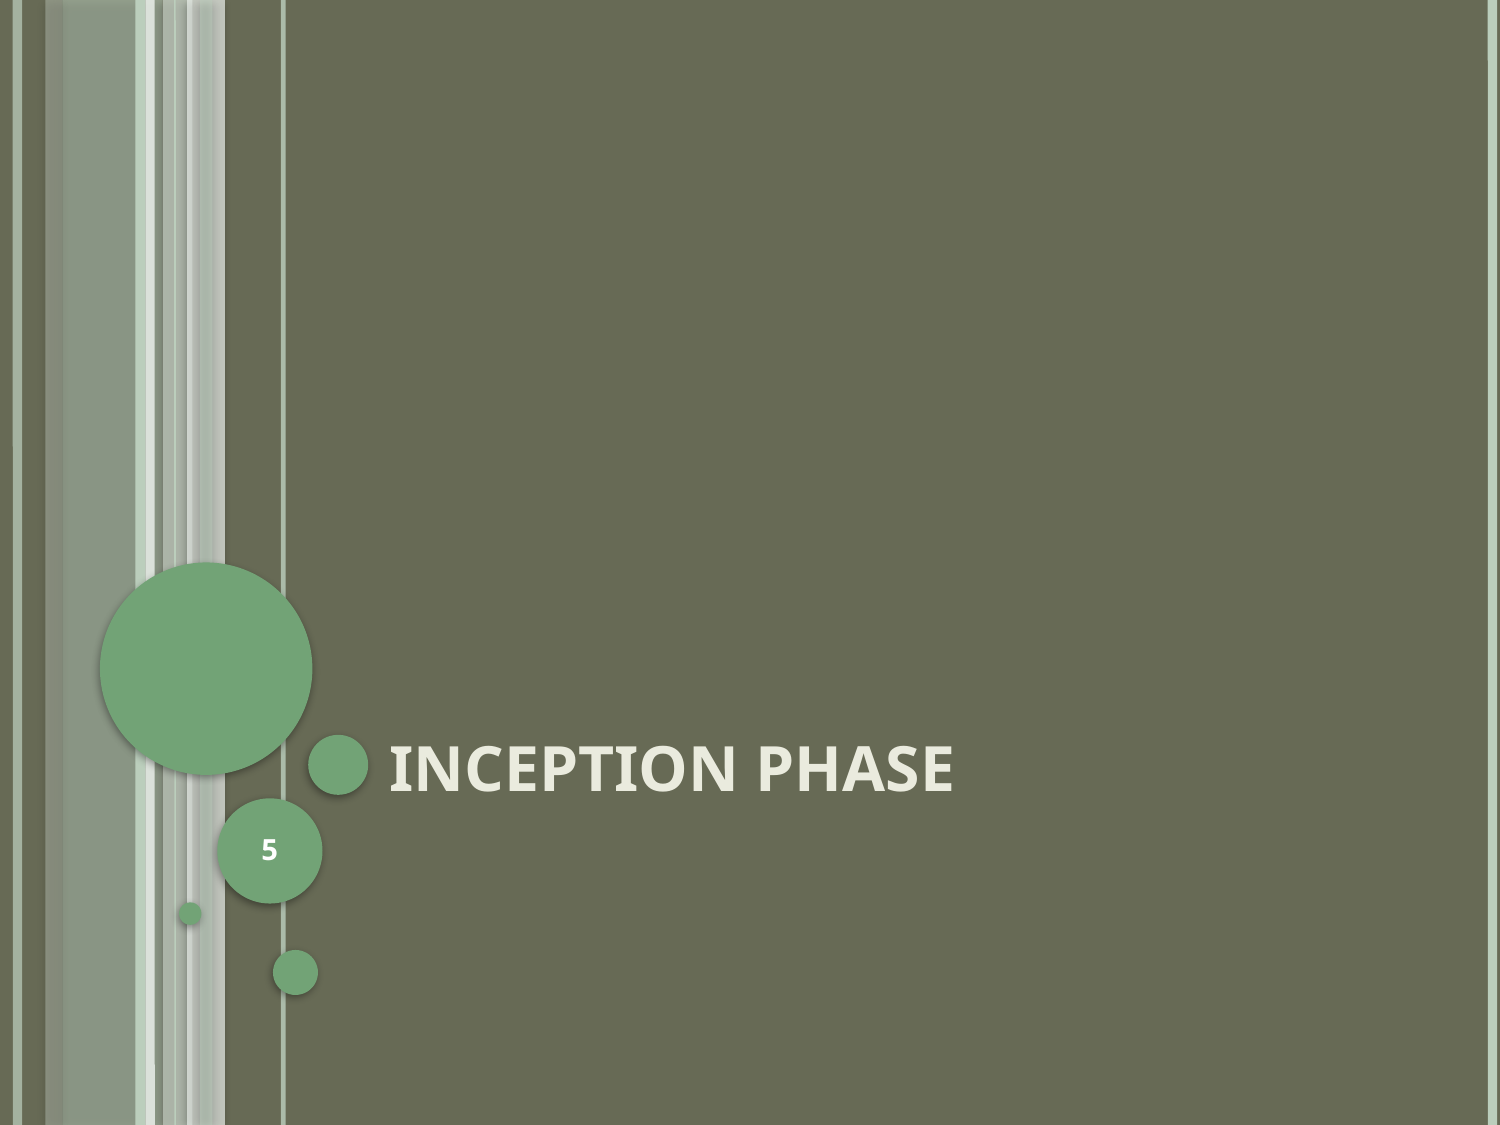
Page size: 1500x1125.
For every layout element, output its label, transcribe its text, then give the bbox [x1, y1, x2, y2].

title Inception Phase [375, 474, 1388, 812]
slide_number 5 [219, 808, 320, 894]
